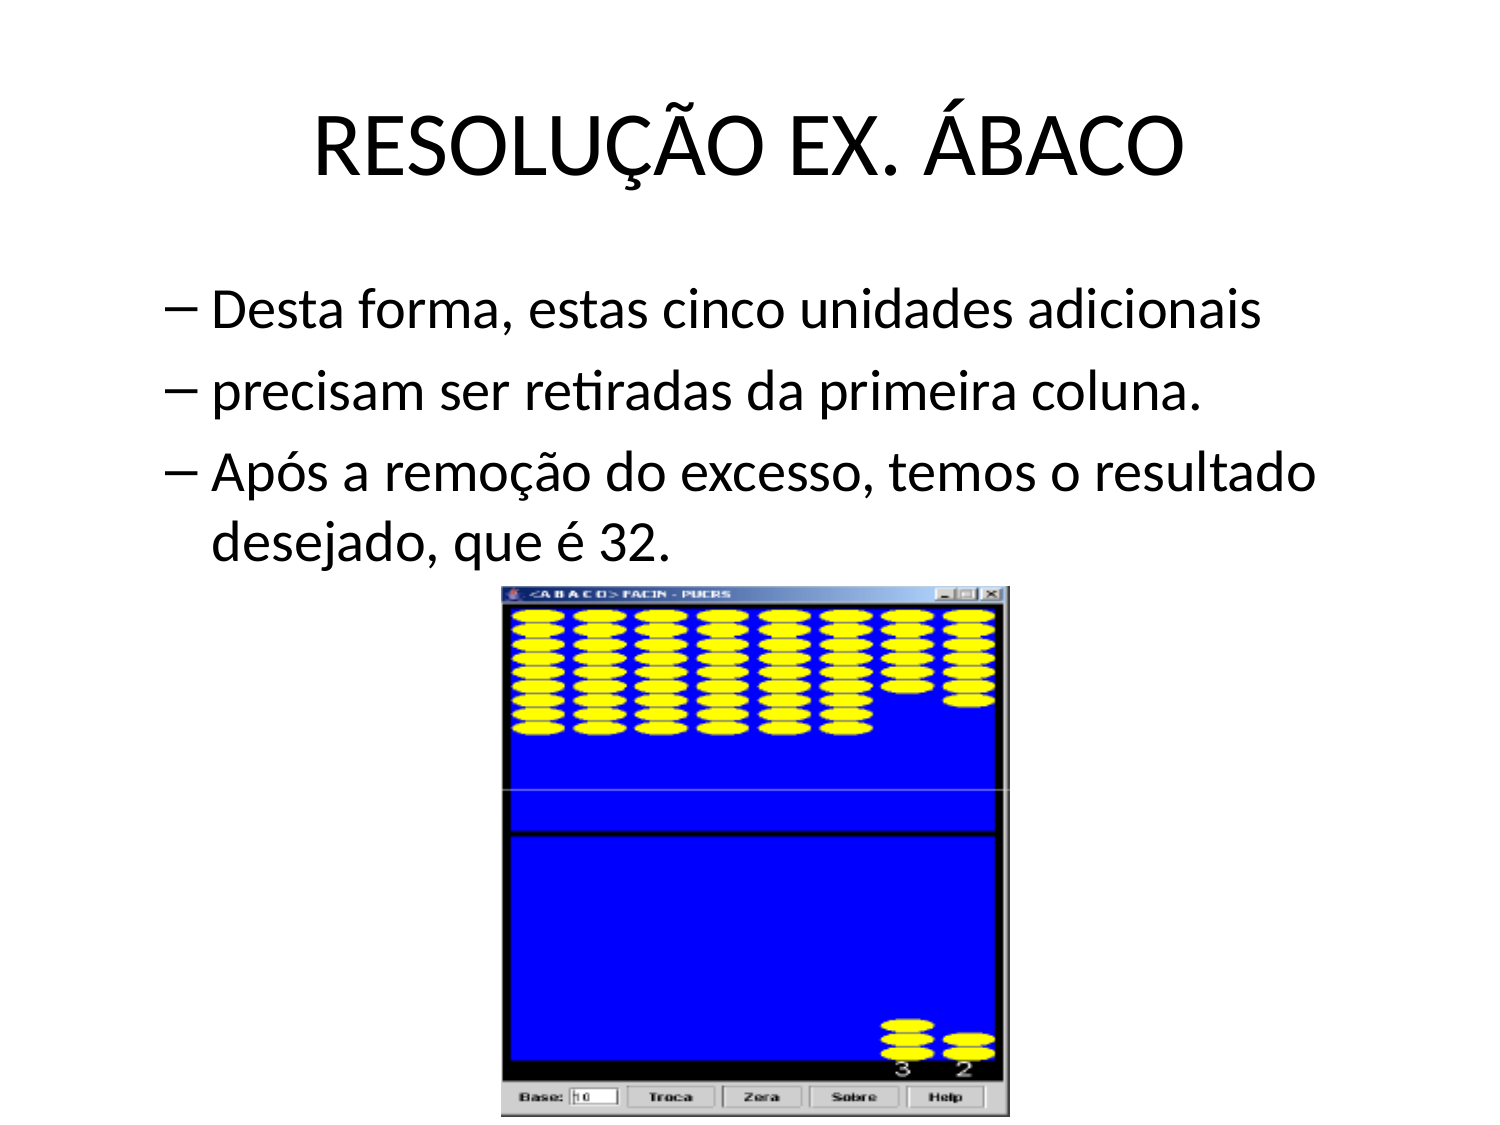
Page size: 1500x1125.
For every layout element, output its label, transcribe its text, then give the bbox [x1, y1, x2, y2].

title RESOLUÇÃO EX. ÁBACO [75, 45, 1425, 233]
picture [501, 585, 1011, 1117]
list Desta forma, estas cinco unidades adicionais precisam ser retiradas da primeira coluna. Após a remoção do excesso, temos o resultado desejado, que é 32. [75, 262, 1425, 1005]
